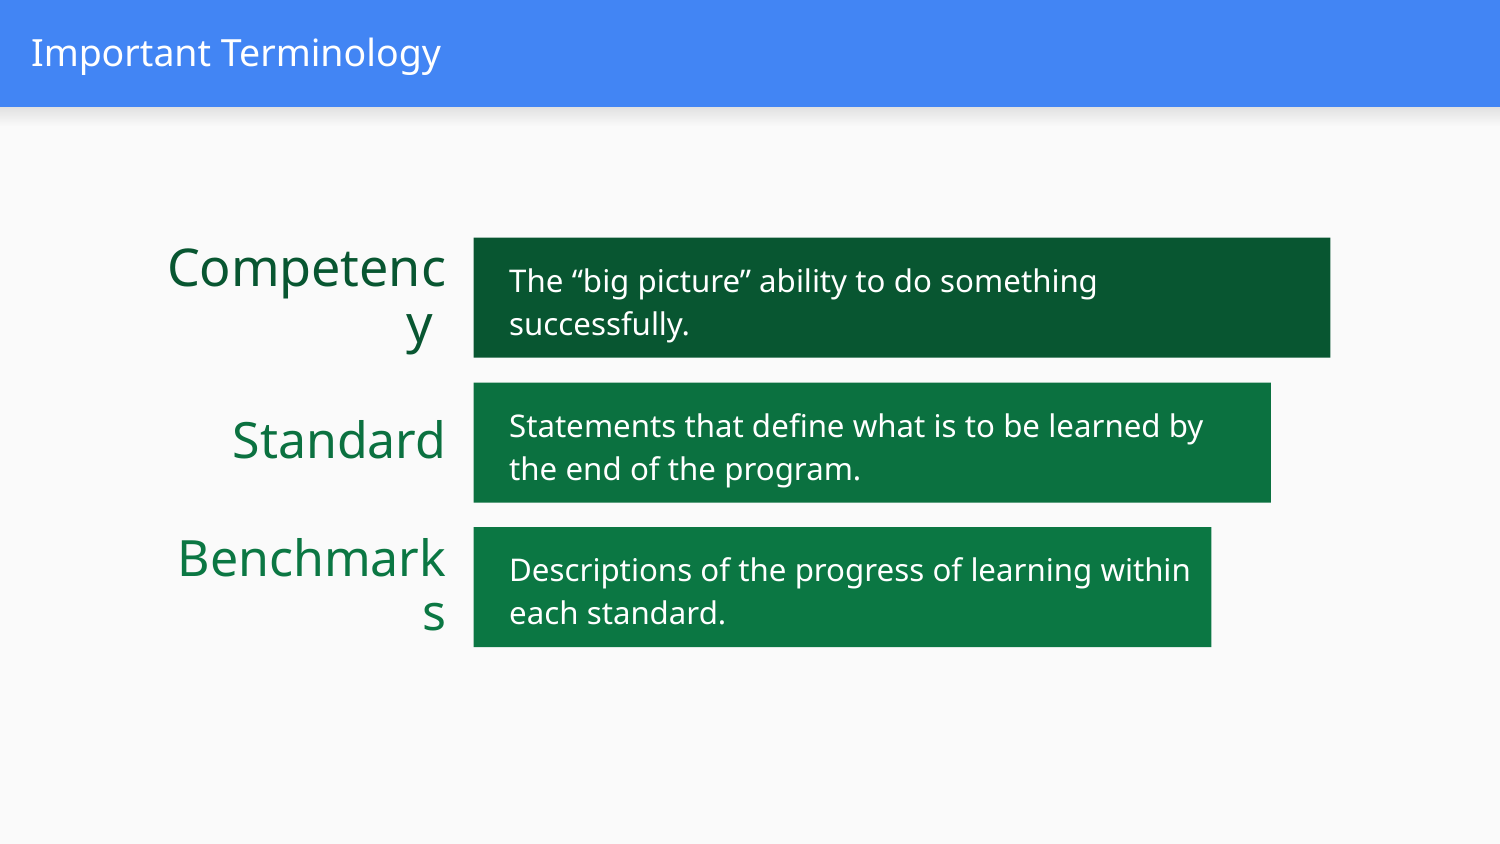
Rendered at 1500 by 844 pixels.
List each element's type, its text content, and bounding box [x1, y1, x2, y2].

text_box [139, 526, 1212, 648]
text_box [132, 237, 1331, 358]
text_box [15, 382, 1272, 503]
title Important Terminology [16, 2, 1464, 102]
